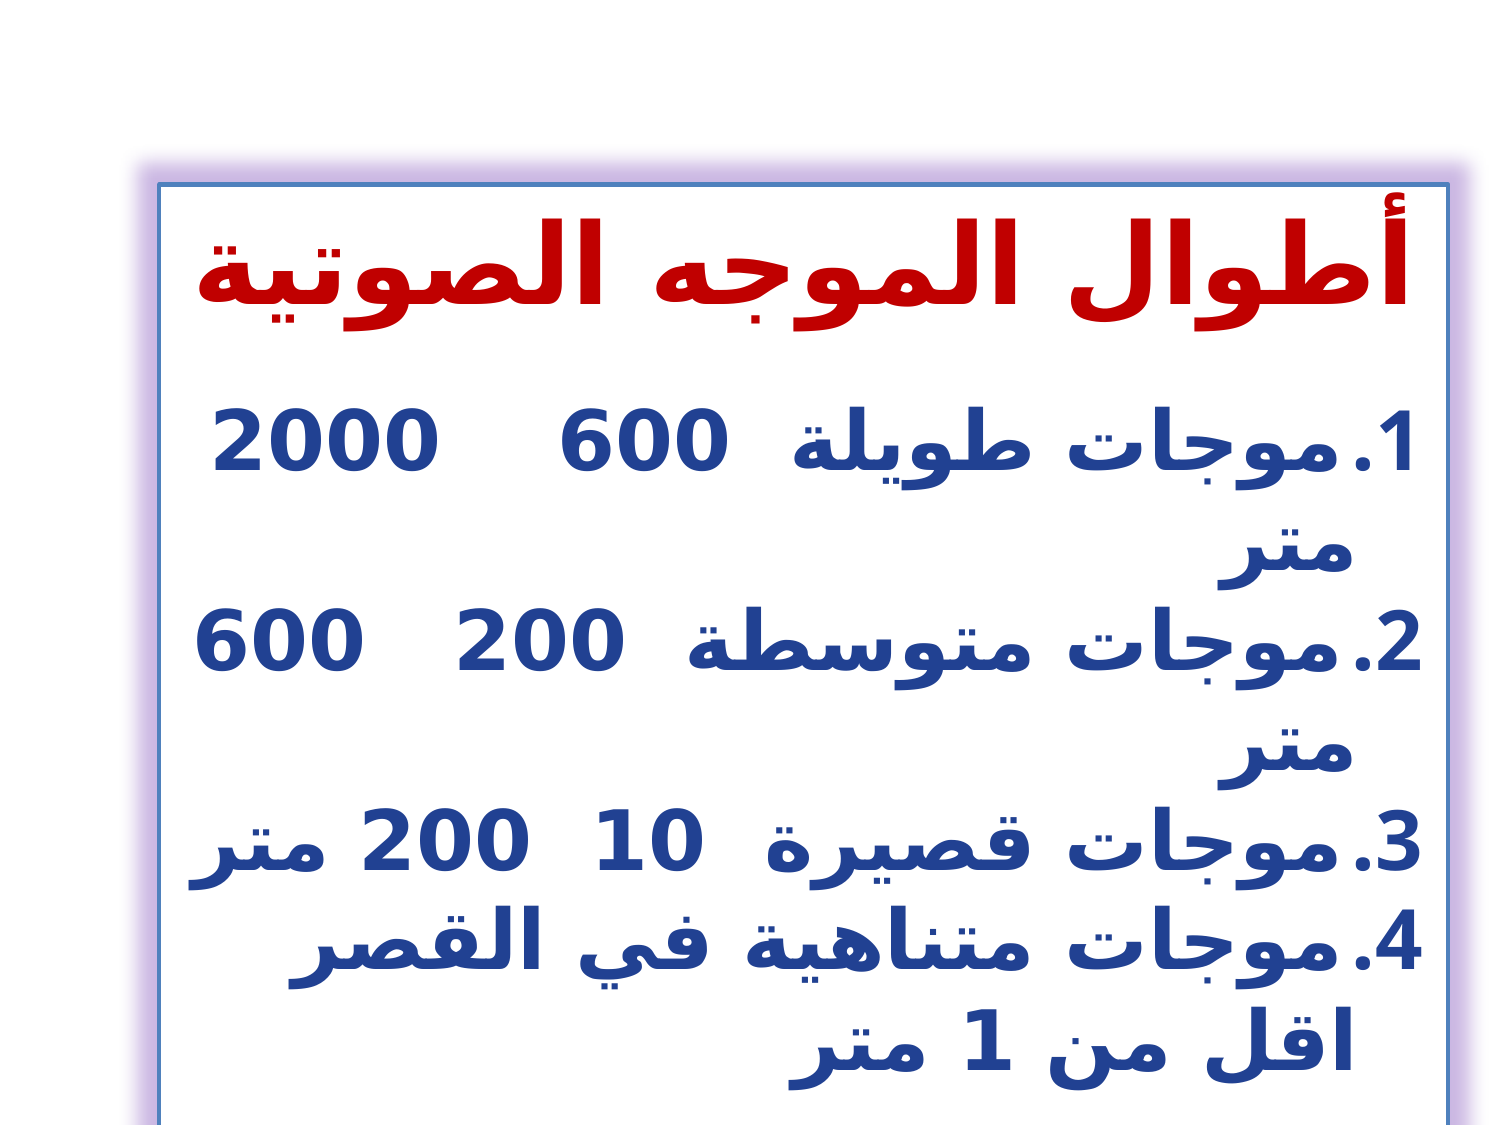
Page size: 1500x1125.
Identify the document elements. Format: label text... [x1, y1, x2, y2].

text_box أطوال الموجه الصوتية موجات طويلة 600 2000 متر موجات متوسطة 200 600 متر موجات قصيرة 10 200 متر موجات متناهية في القصر اقل من 1 متر [157, 182, 1450, 1125]
